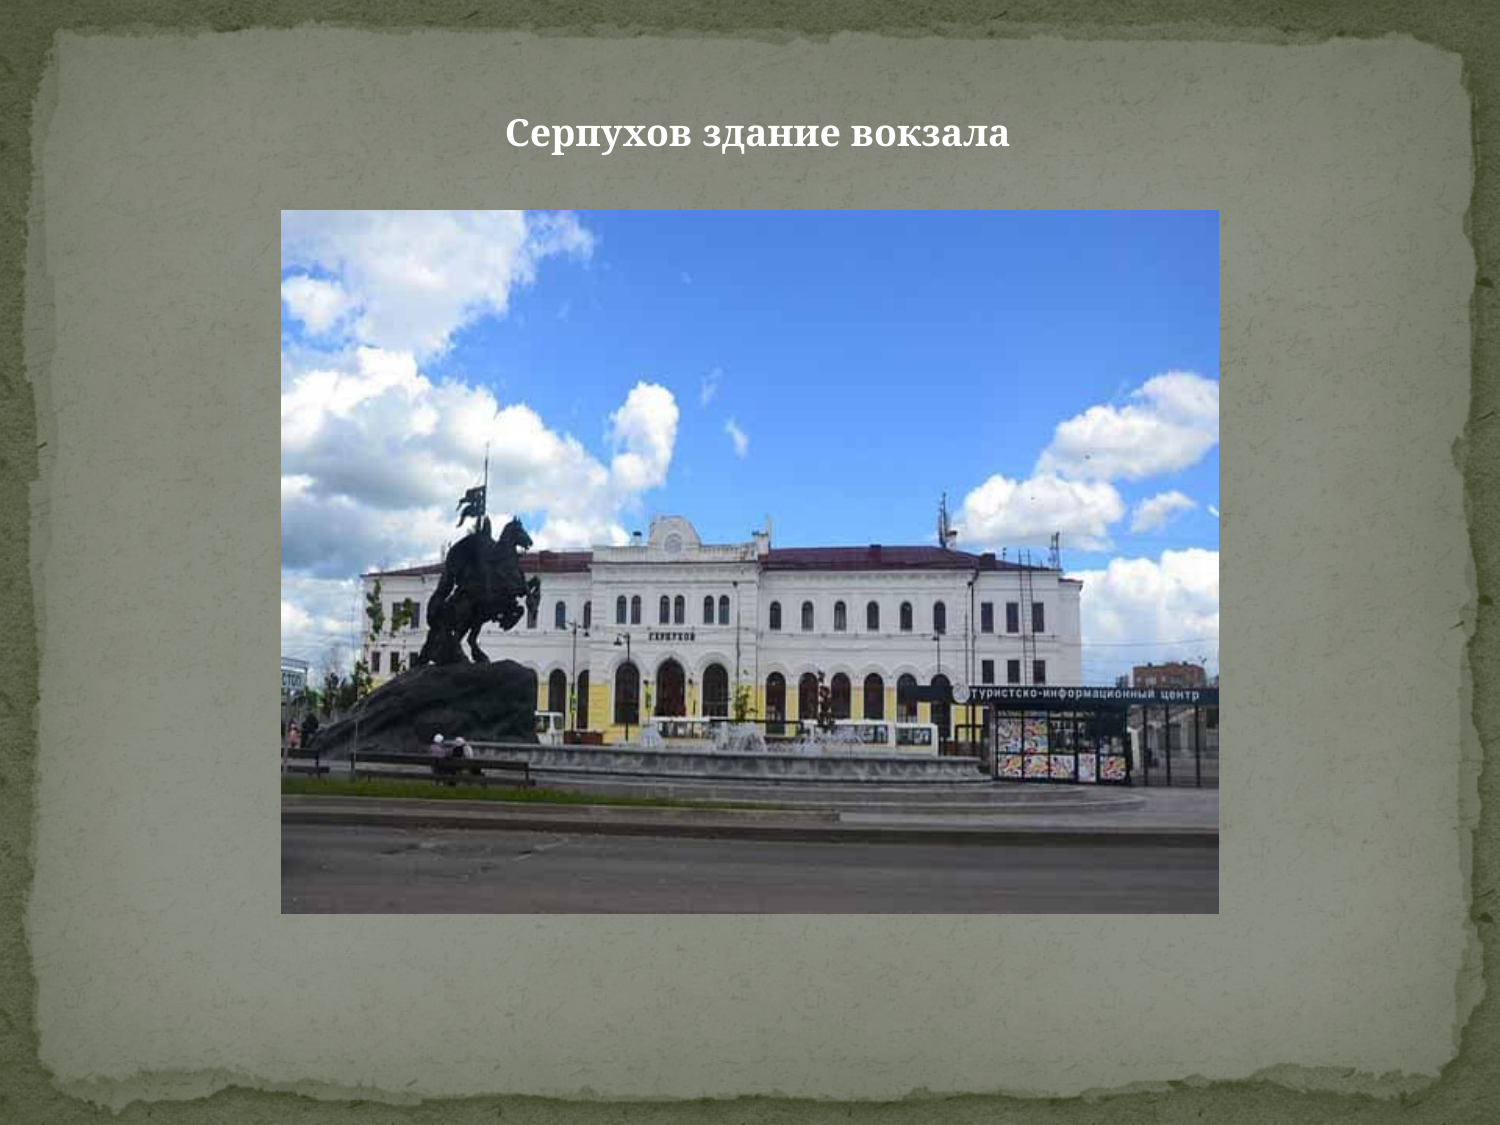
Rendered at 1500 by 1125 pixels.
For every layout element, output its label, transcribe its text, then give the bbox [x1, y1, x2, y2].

picture [281, 210, 1219, 914]
text_box Серпухов здание вокзала [490, 101, 1211, 162]
